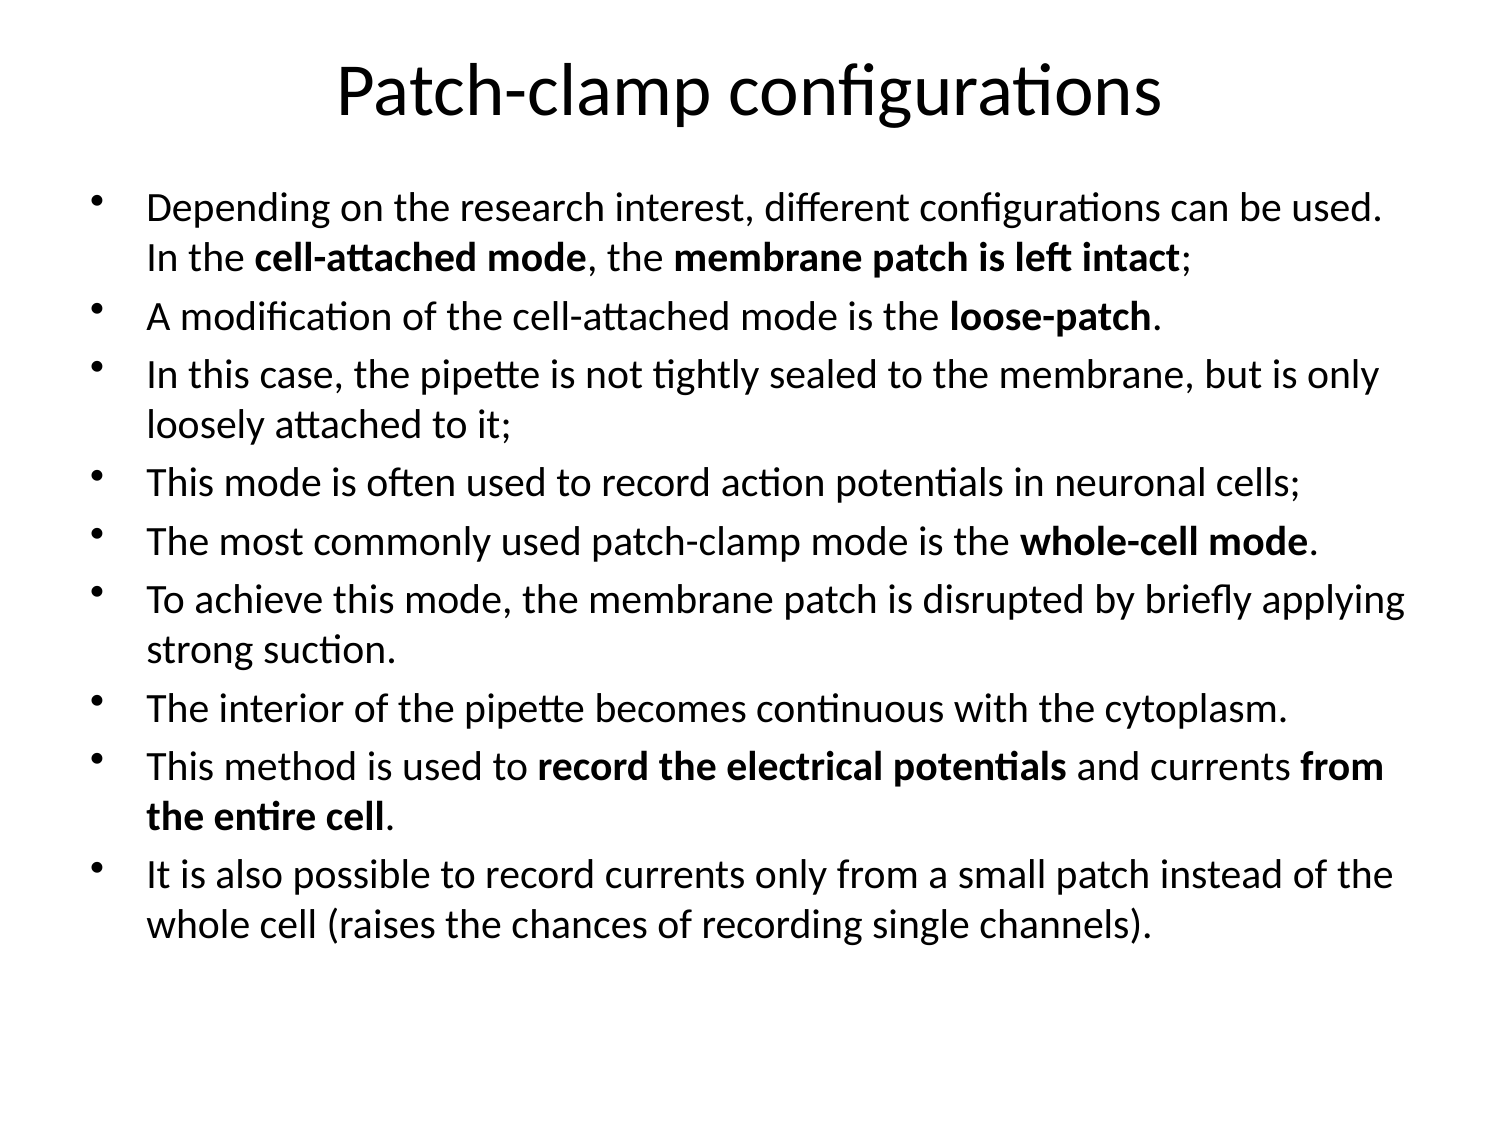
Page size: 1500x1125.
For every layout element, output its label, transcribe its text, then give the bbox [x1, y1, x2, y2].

title Patch-clamp configurations [74, 44, 1426, 126]
list Depending on the research interest, different configurations can be used. In the cell-attached mode, the membrane patch is left intact; A modification of the cell-attached mode is the loose-patch. In this case, the pipette is not tightly sealed to the membrane, but is only loosely attached to it; This mode is often used to record action potentials in neuronal cells; The most commonly used patch-clamp mode is the whole-cell mode. To achieve this mode, the membrane patch is disrupted by briefly applying strong suction. The interior of the pipette becomes continuous with the cytoplasm. This method is used to record the electrical potentials and currents from the entire cell. It is also possible to record currents only from a small patch instead of the whole cell (raises the chances of recording single channels). [74, 172, 1426, 1083]
